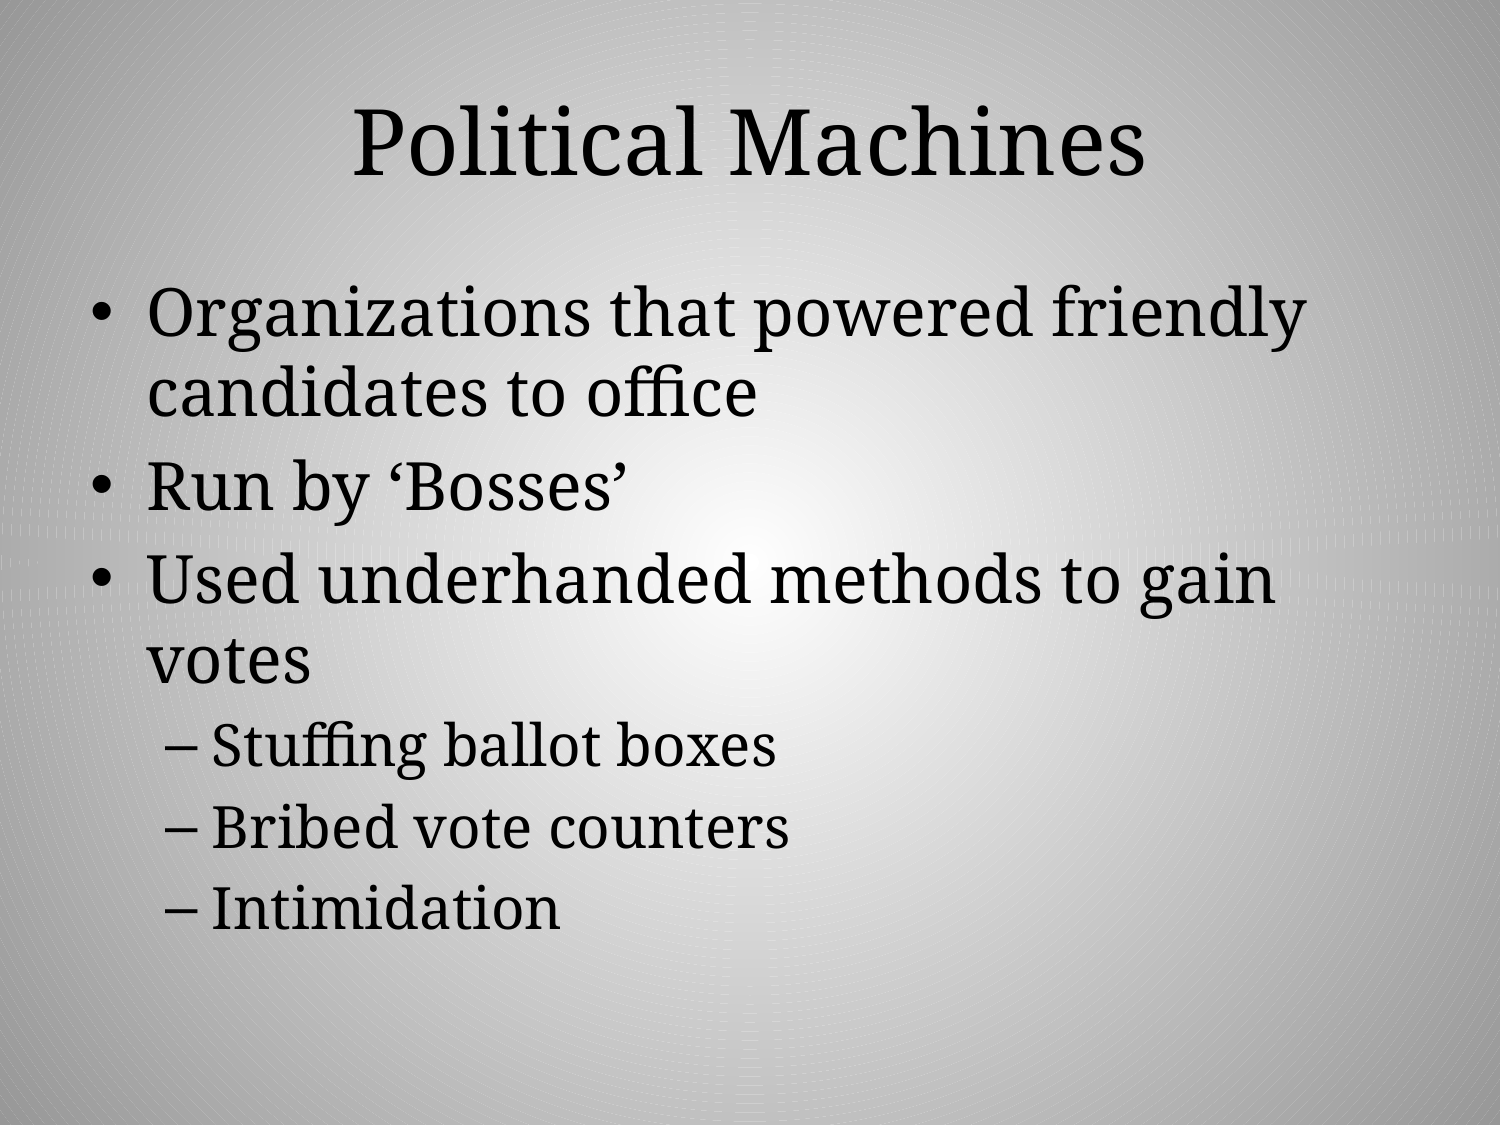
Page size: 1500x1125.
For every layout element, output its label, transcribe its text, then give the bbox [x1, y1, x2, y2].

list Organizations that powered friendly candidates to office Run by ‘Bosses’ Used underhanded methods to gain votes Stuffing ballot boxes Bribed vote counters Intimidation [75, 262, 1425, 1005]
title Political Machines [75, 45, 1425, 233]
